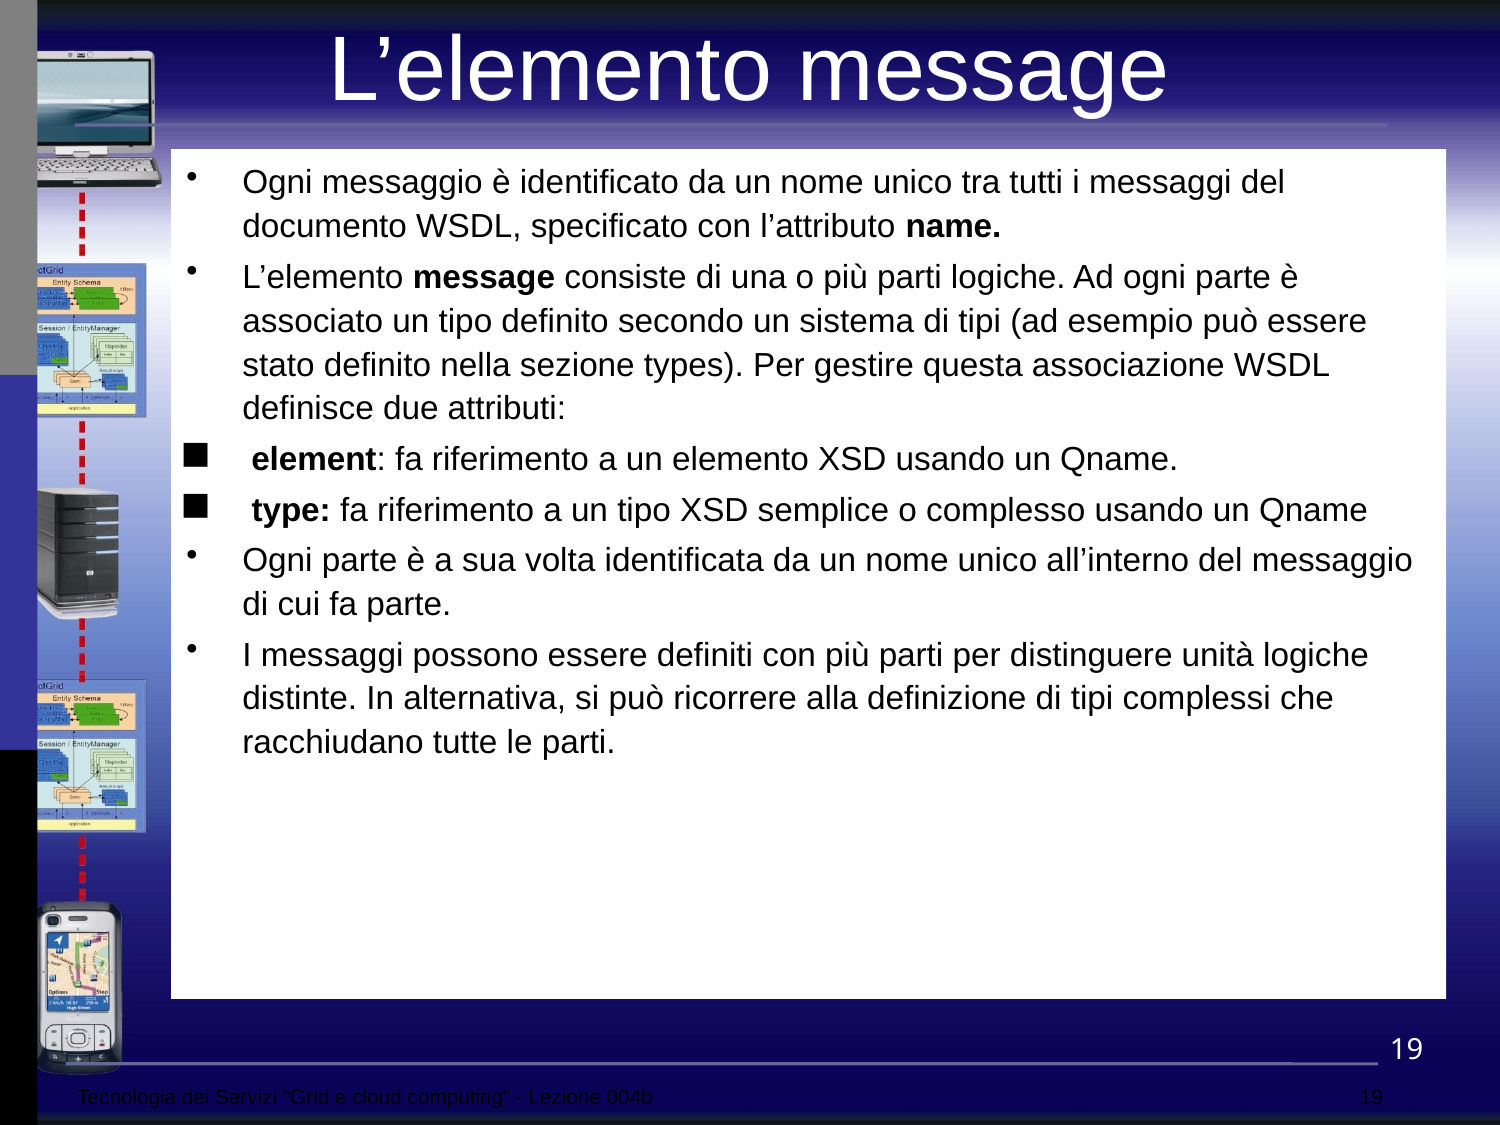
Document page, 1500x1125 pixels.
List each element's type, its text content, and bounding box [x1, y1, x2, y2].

list Ogni messaggio è identificato da un nome unico tra tutti i messaggi del documento WSDL, specificato con l’attributo name. L’elemento message consiste di una o più parti logiche. Ad ogni parte è associato un tipo definito secondo un sistema di tipi (ad esempio può essere stato definito nella sezione types). Per gestire questa associazione WSDL definisce due attributi: element: fa riferimento a un elemento XSD usando un Qname. type: fa riferimento a un tipo XSD semplice o complesso usando un Qname Ogni parte è a sua volta identificata da un nome unico all’interno del messaggio di cui fa parte. I messaggi possono essere definiti con più parti per distinguere unità logiche distinte. In alternativa, si può ricorrere alla definizione di tipi complessi che racchiudano tutte le parti. [170, 148, 1447, 1000]
picture [38, 0, 1500, 1125]
title L’elemento message [74, 23, 1426, 106]
